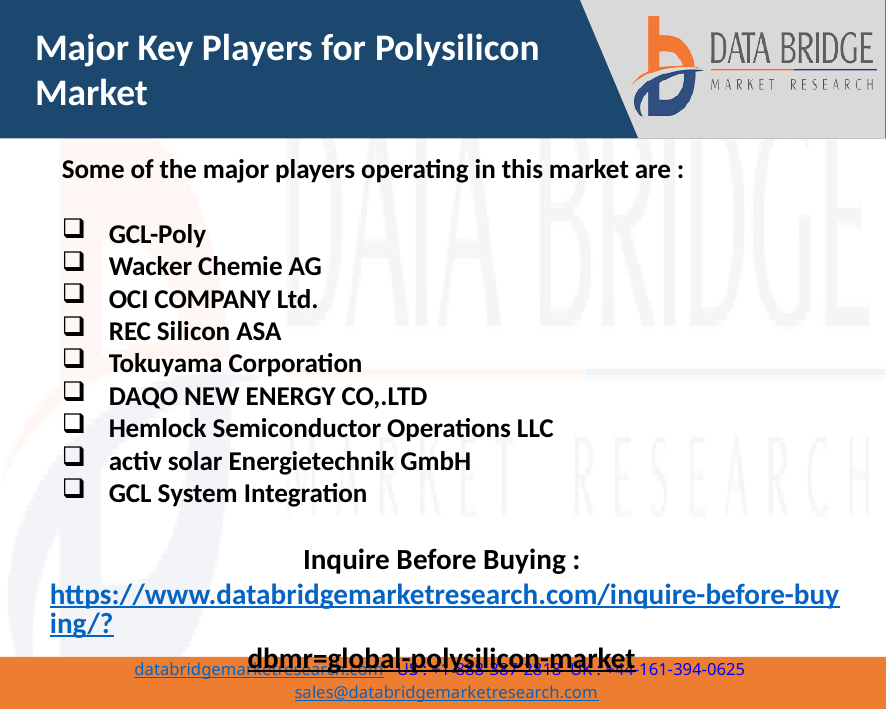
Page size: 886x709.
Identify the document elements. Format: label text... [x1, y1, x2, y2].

text_box Inquire Before Buying : https://www.databridgemarketresearch.com/inquire-before-buying/?dbmr=global-polysilicon-market [35, 532, 856, 653]
text_box Some of the major players operating in this market are : GCL-Poly Wacker Chemie AG OCI COMPANY Ltd. REC Silicon ASA Tokuyama Corporation DAQO NEW ENERGY CO,.LTD Hemlock Semiconductor Operations LLC activ solar Energietechnik GmbH GCL System Integration [47, 143, 819, 532]
picture [631, 16, 877, 117]
text_box Major Key Players for Polysilicon Market [20, 15, 589, 165]
